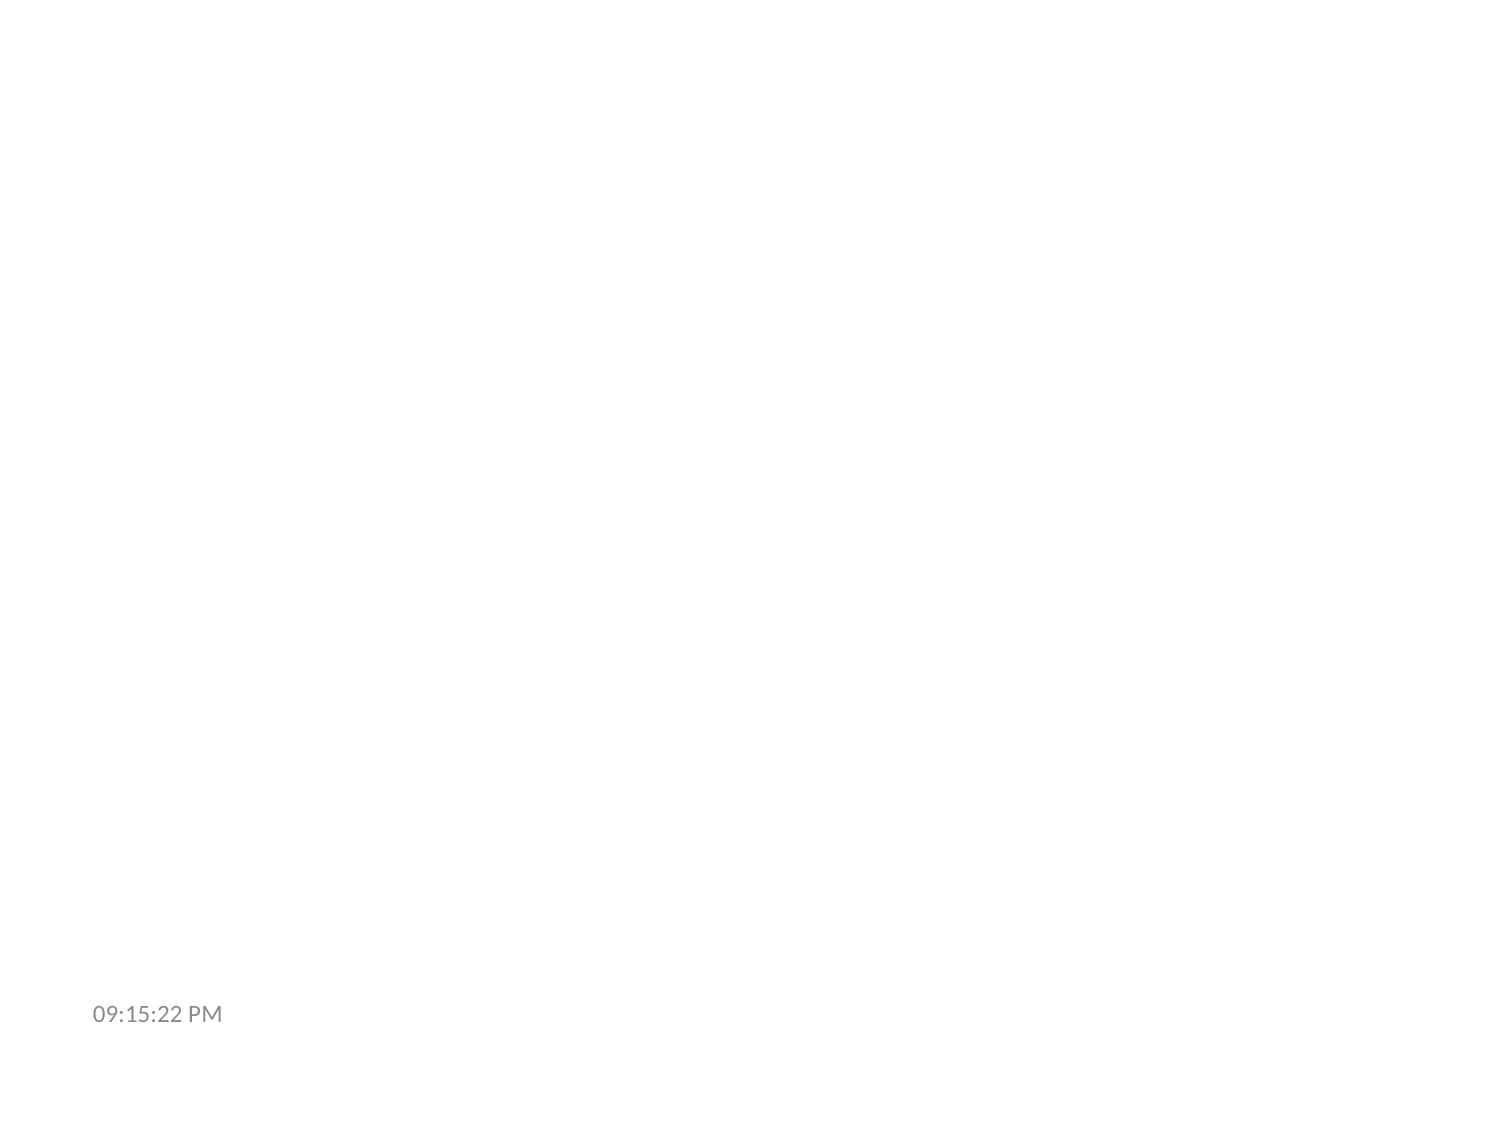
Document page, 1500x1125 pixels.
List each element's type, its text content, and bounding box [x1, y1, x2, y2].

text_box 3:35:09 PM [77, 982, 428, 1043]
